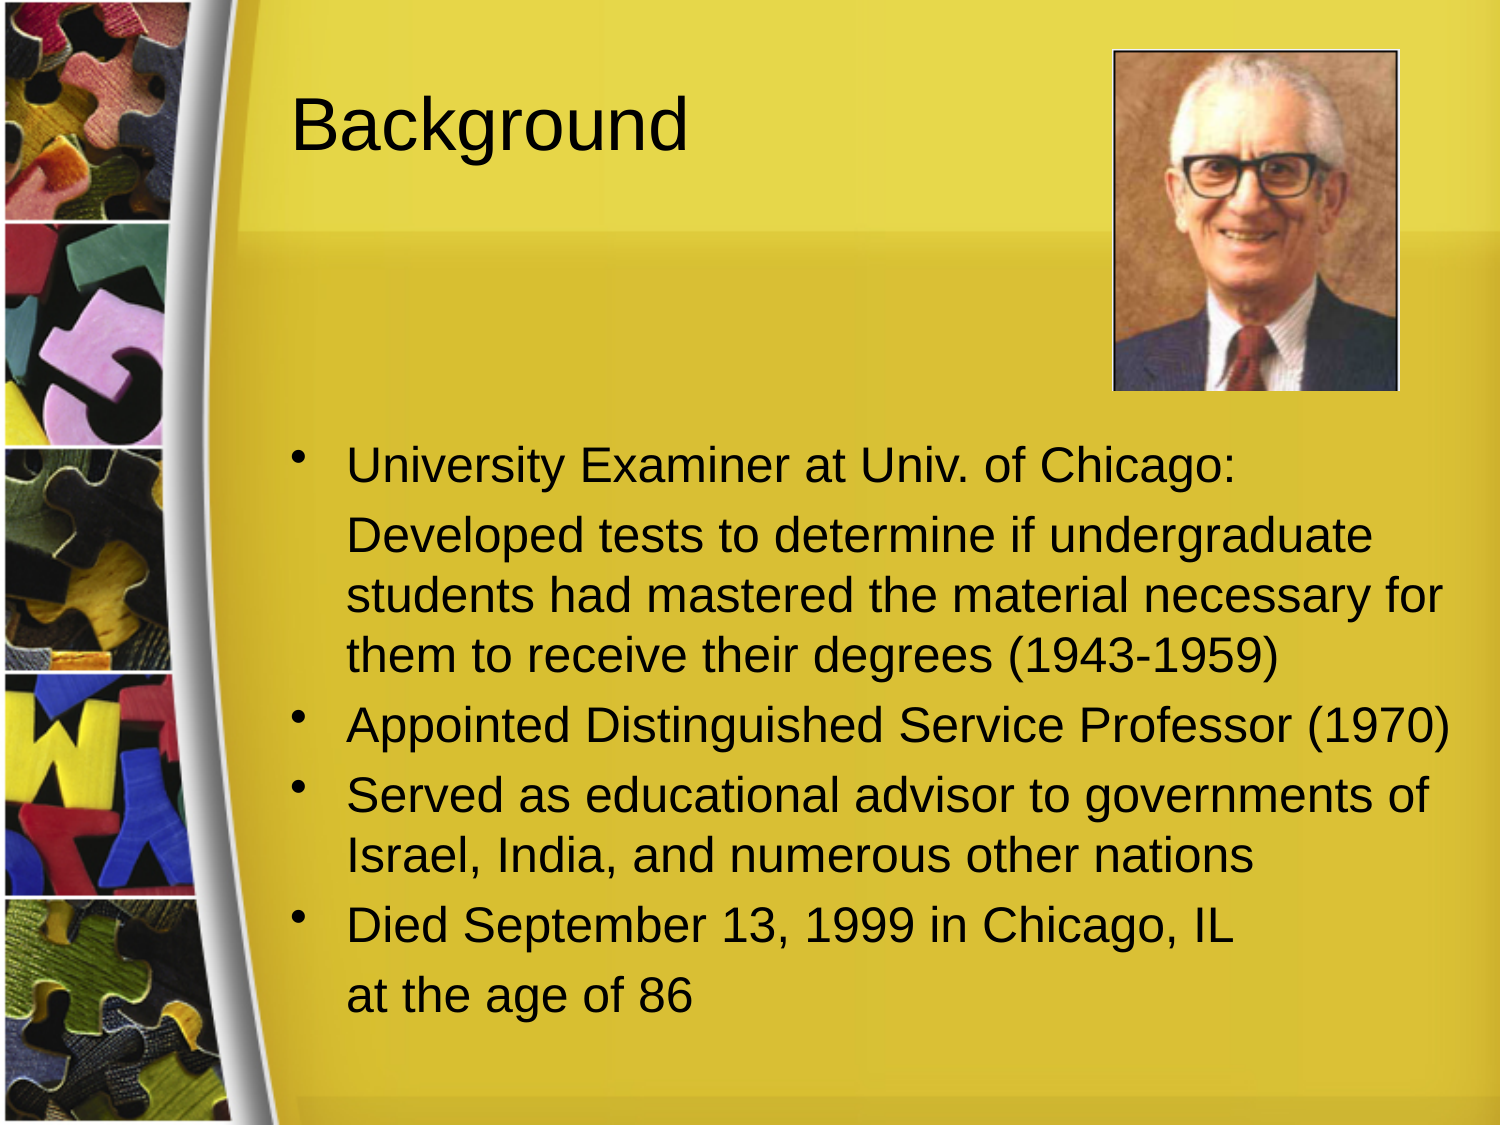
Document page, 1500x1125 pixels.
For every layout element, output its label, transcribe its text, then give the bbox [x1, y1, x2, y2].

title Background [274, 32, 1473, 209]
picture [0, 0, 1500, 1125]
list University Examiner at Univ. of Chicago: Developed tests to determine if undergraduate students had mastered the material necessary for them to receive their degrees (1943-1959) Appointed Distinguished Service Professor (1970) Served as educational advisor to governments of Israel, India, and numerous other nations Died September 13, 1999 in Chicago, IL at the age of 86 [274, 424, 1476, 1038]
